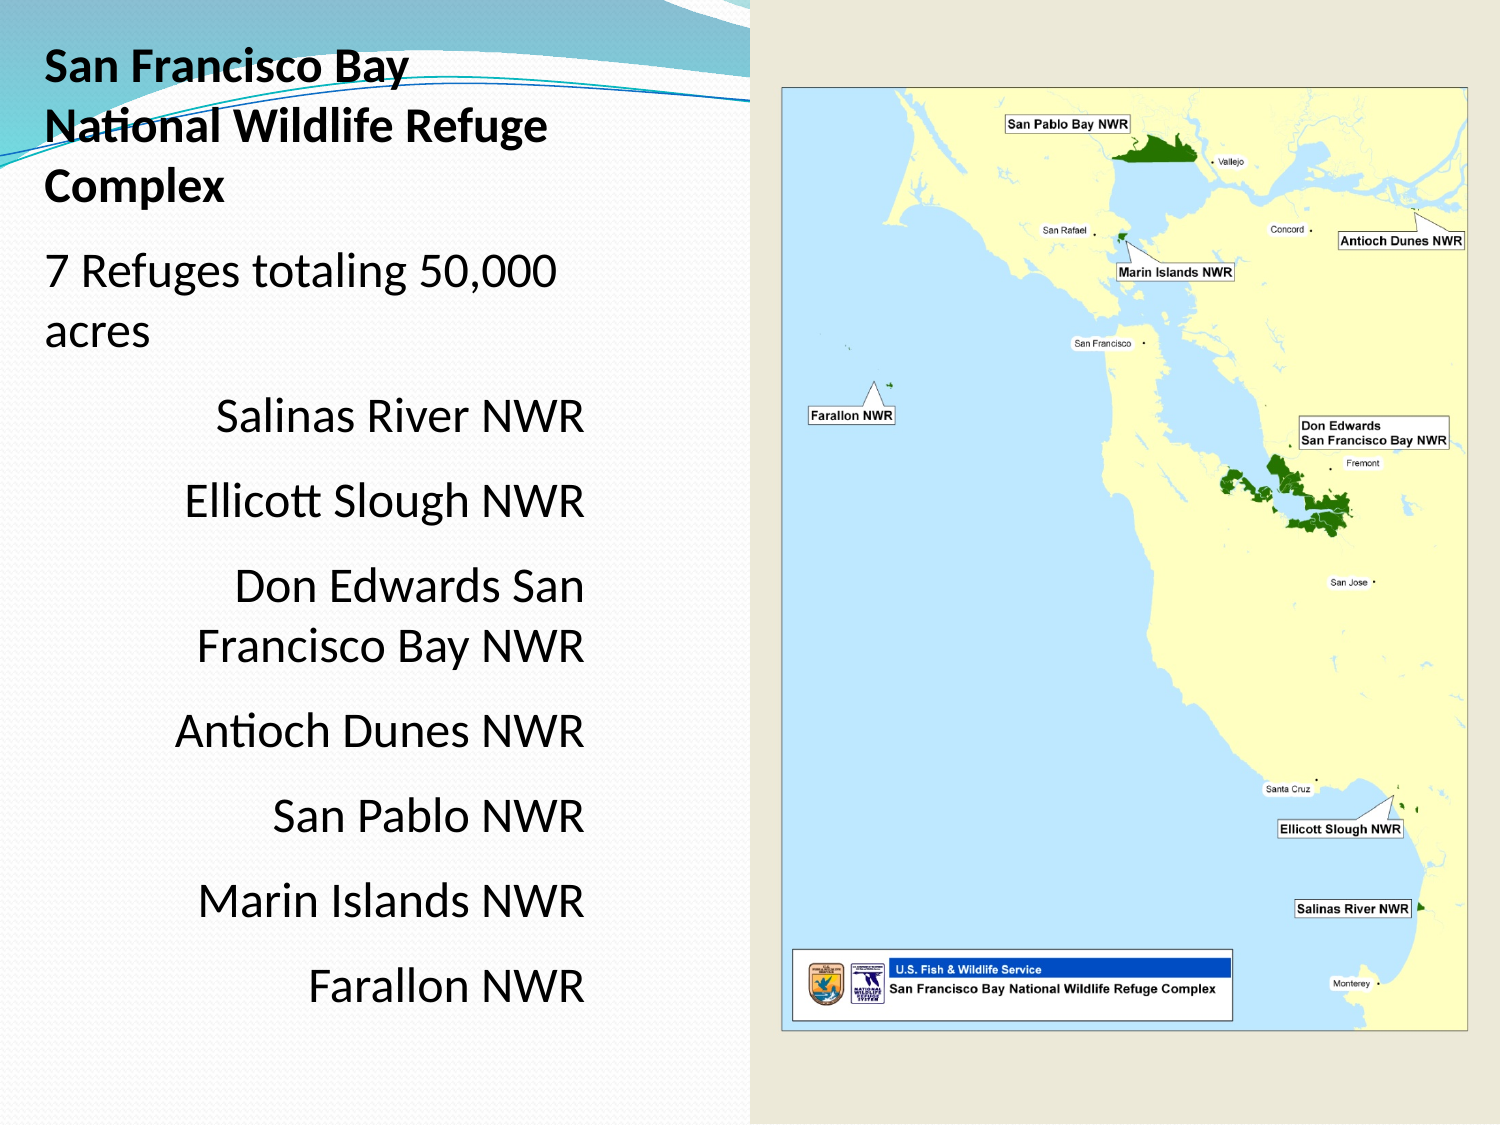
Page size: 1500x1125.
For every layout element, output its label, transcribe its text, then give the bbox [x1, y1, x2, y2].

picture [749, 0, 1500, 1125]
text_box San Francisco Bay National Wildlife Refuge Complex 7 Refuges totaling 50,000 acres Salinas River NWR Ellicott Slough NWR Don Edwards San Francisco Bay NWR Antioch Dunes NWR San Pablo NWR Marin Islands NWR Farallon NWR [29, 25, 600, 1020]
